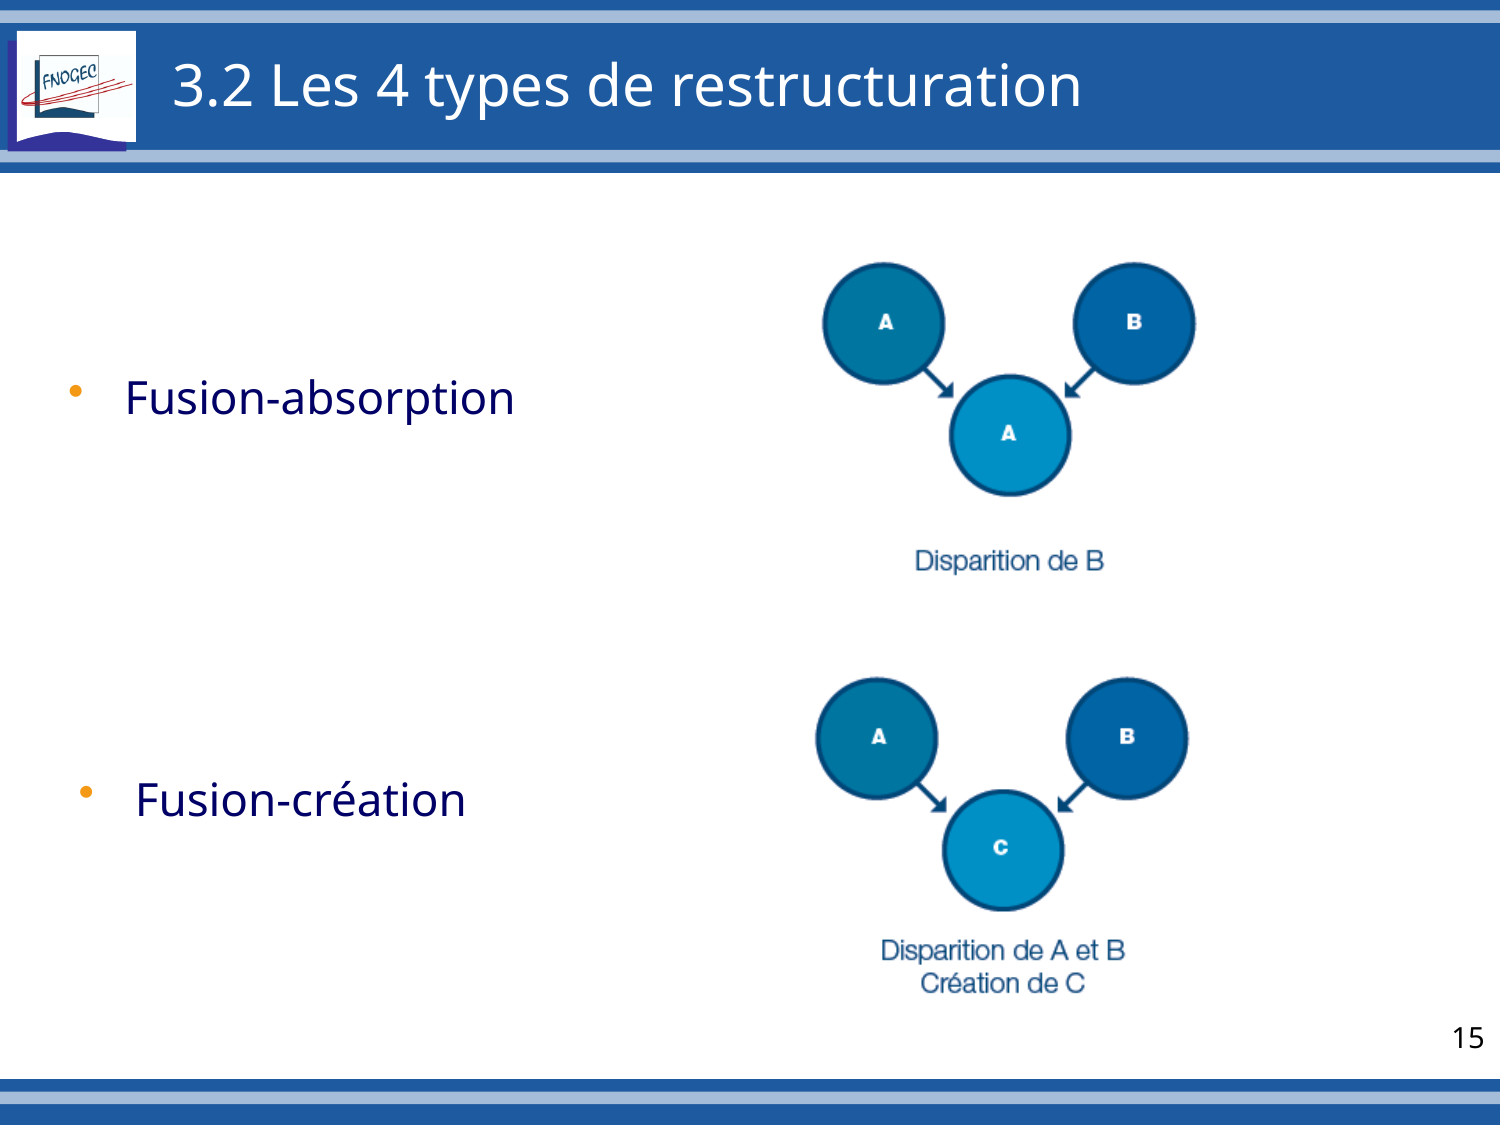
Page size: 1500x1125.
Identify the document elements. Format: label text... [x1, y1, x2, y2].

picture [783, 231, 1236, 603]
picture [18, 51, 136, 123]
text_box Fusion-création [63, 763, 607, 846]
picture [773, 657, 1246, 1012]
title 3.2 Les 4 types de restructuration [157, 36, 1412, 130]
list Fusion-absorption [52, 361, 597, 445]
slide_number 15 [1149, 1011, 1500, 1090]
